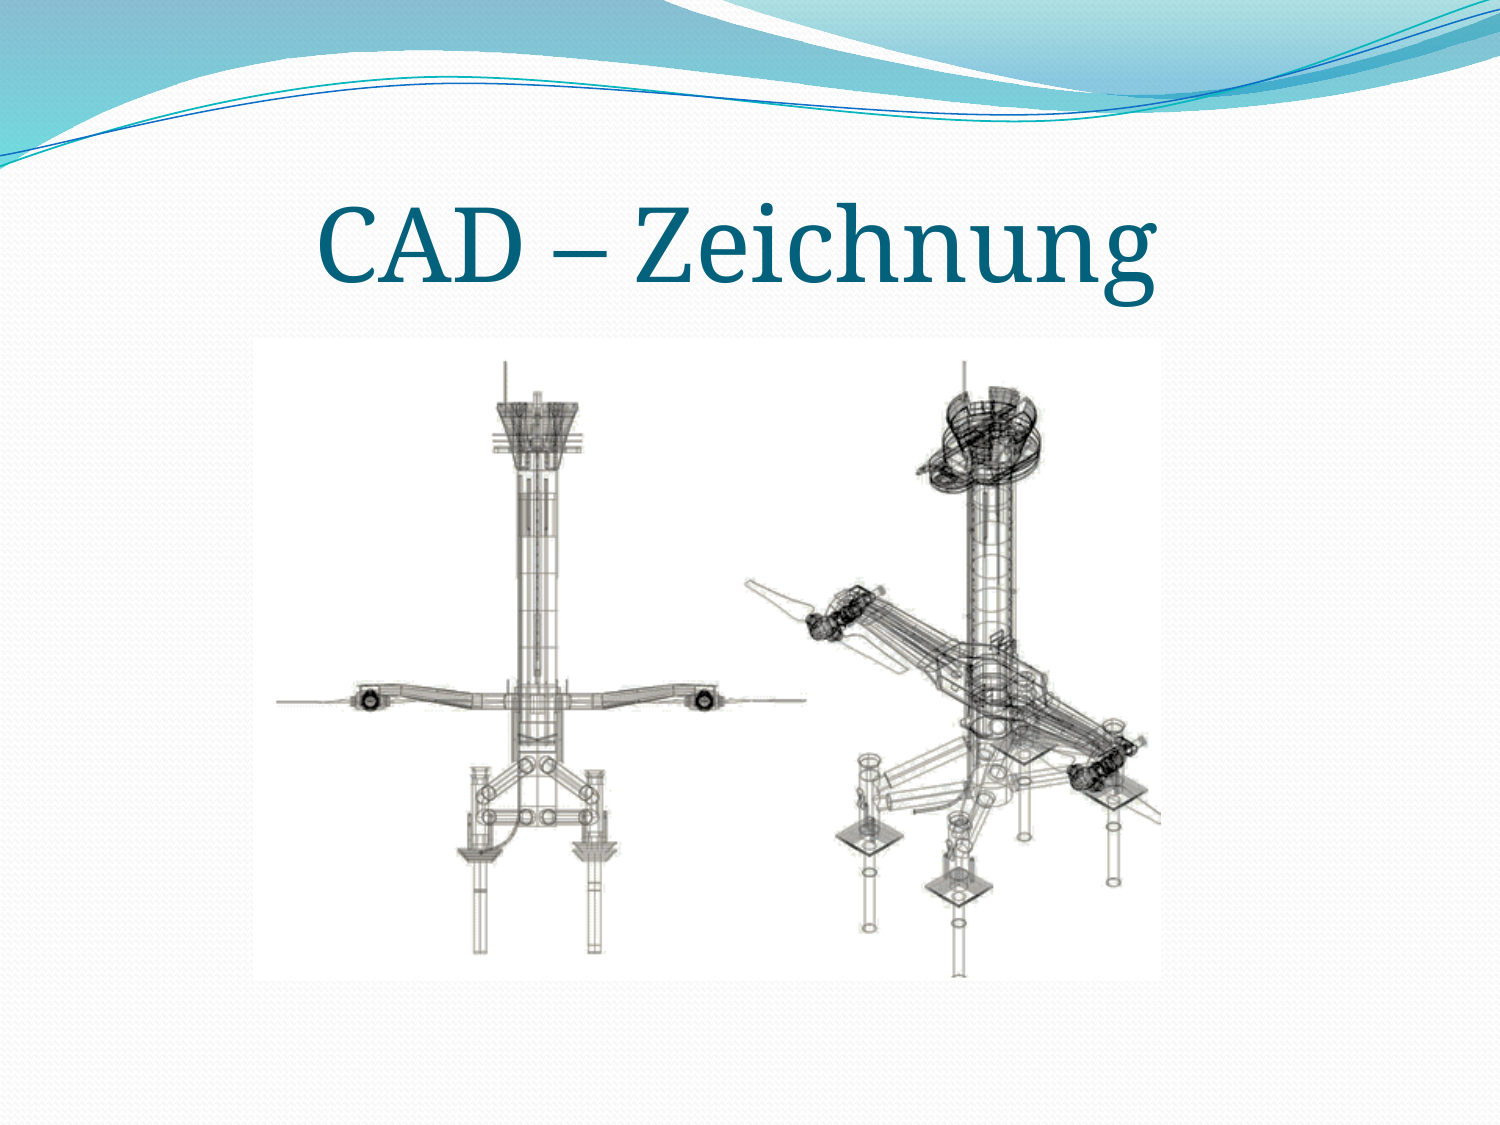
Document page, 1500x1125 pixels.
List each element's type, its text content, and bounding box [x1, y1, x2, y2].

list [253, 337, 1161, 981]
title CAD – Zeichnung [75, 115, 1425, 303]
